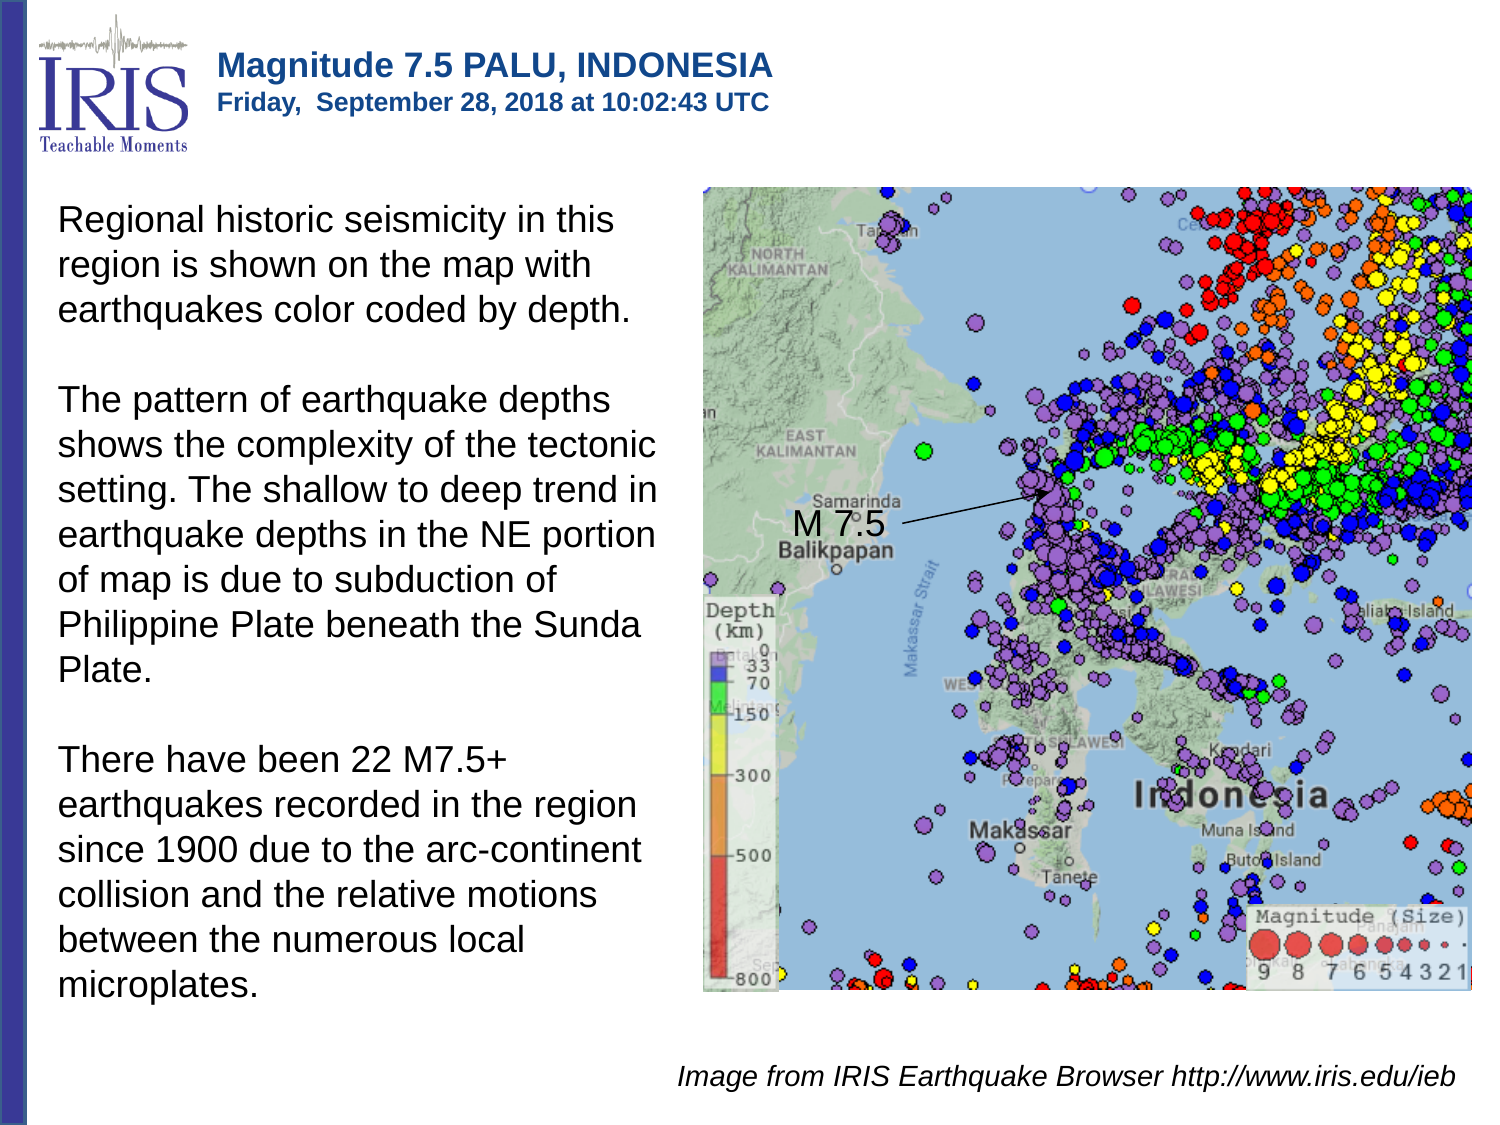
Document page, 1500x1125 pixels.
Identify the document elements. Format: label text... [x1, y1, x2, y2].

picture [703, 187, 1472, 992]
text_box Image from IRIS Earthquake Browser http://www.iris.edu/ieb [662, 1049, 1475, 1100]
picture [39, 12, 188, 165]
text_box Magnitude 7.5 PALU, INDONESIA Friday, September 28, 2018 at 10:02:43 UTC [202, 0, 1498, 125]
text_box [902, 491, 1051, 524]
text_box [0, 0, 27, 1125]
text_box Regional historic seismicity in this region is shown on the map with earthquakes color coded by depth. The pattern of earthquake depths shows the complexity of the tectonic setting. The shallow to deep trend in earthquake depths in the NE portion of map is due to subduction of Philippine Plate beneath the Sunda Plate. There have been 22 M7.5+ earthquakes recorded in the region since 1900 due to the arc-continent collision and the relative motions between the numerous local microplates. [42, 187, 703, 1058]
